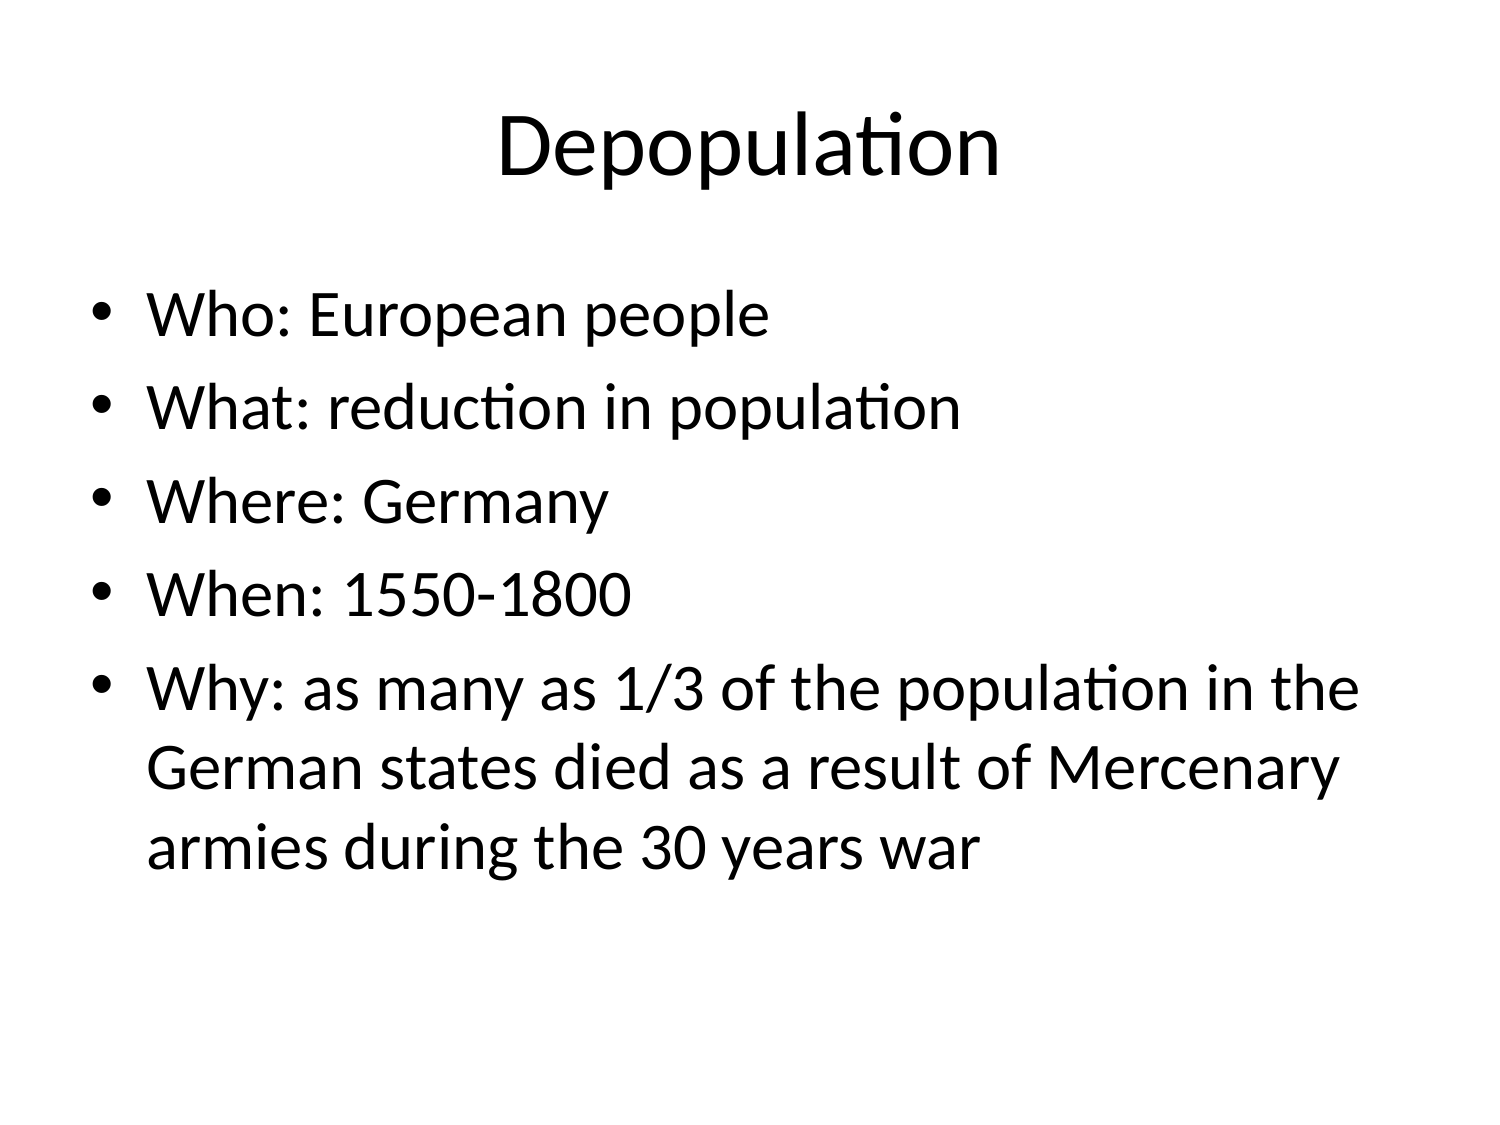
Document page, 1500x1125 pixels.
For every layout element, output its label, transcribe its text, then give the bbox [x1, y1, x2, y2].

title Depopulation [75, 45, 1425, 233]
list Who: European people What: reduction in population Where: Germany When: 1550-1800 Why: as many as 1/3 of the population in the German states died as a result of Mercenary armies during the 30 years war [75, 262, 1425, 1005]
